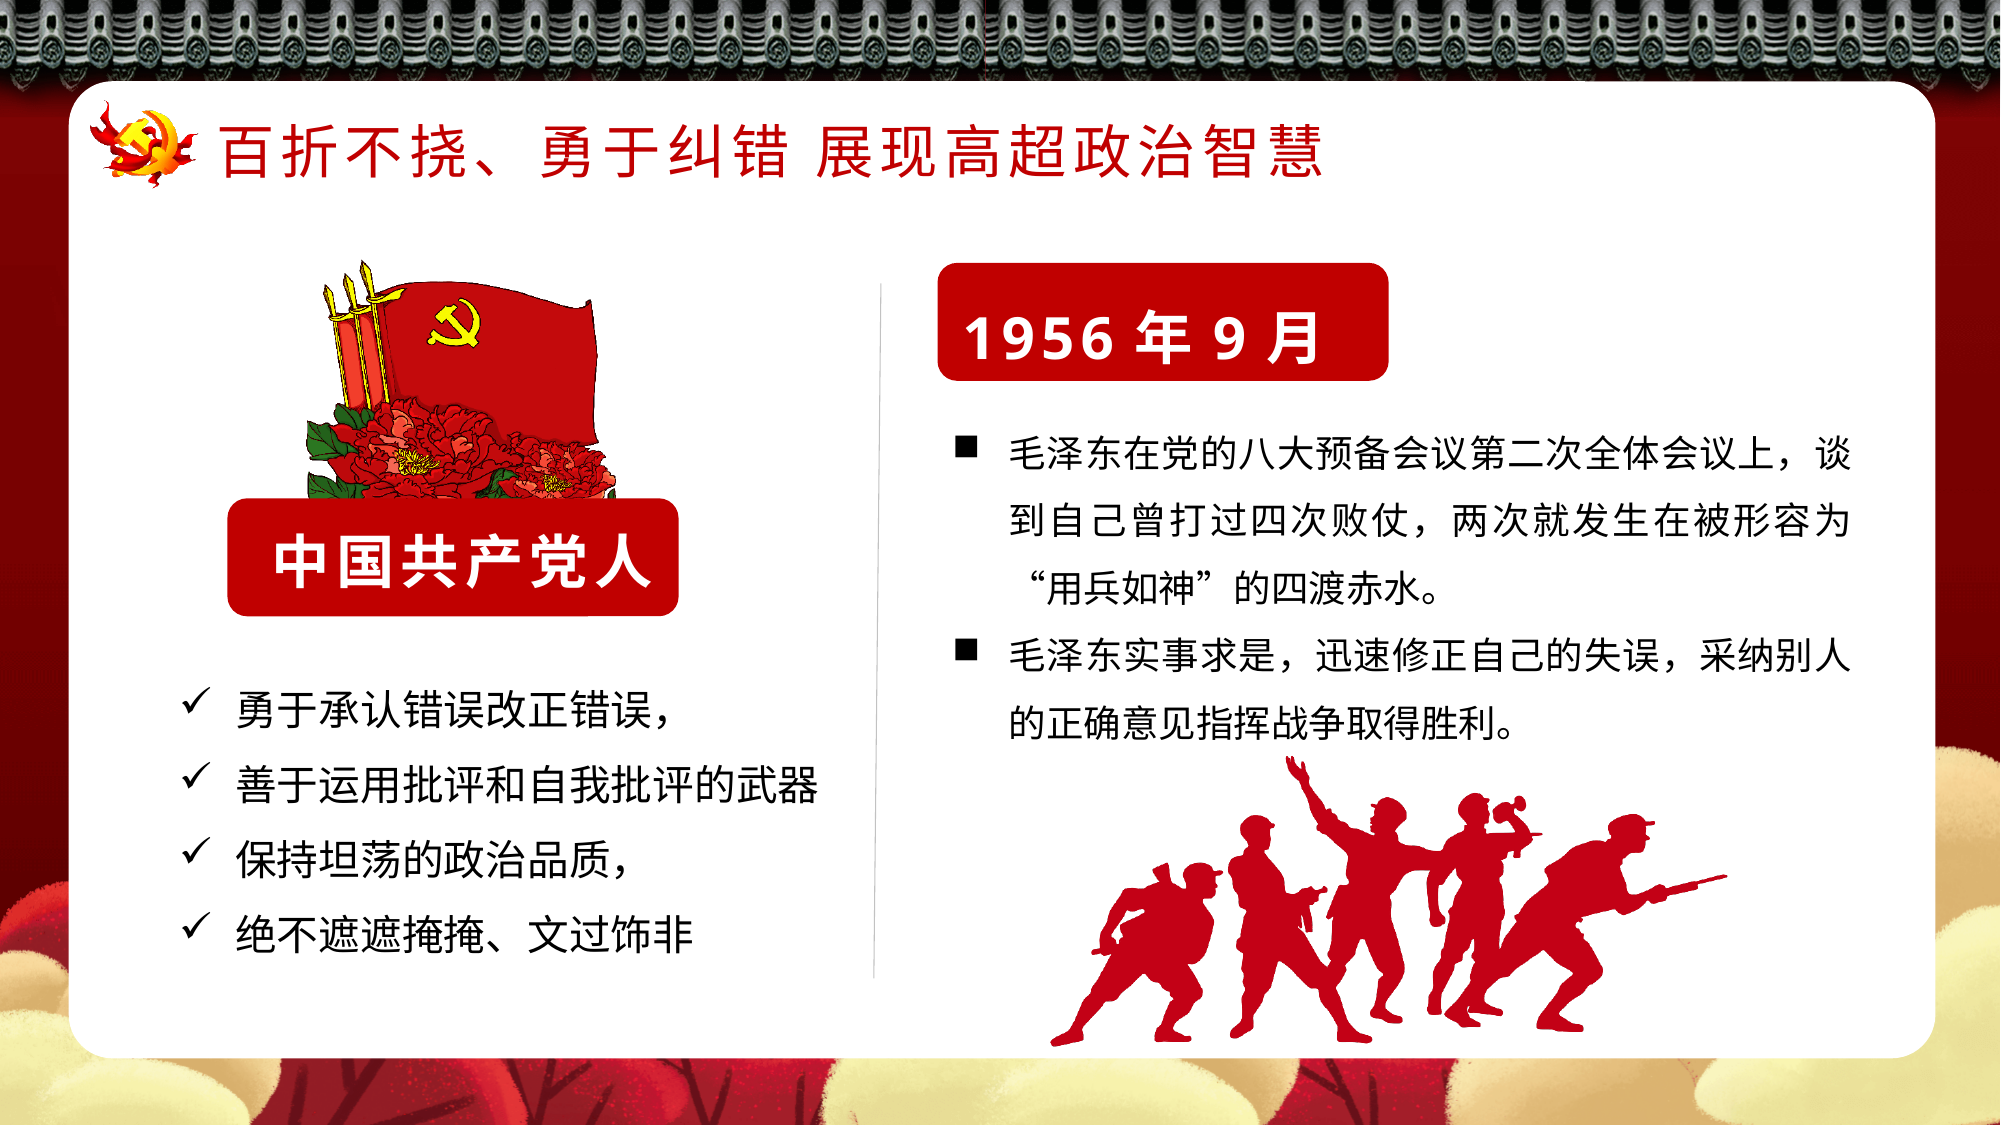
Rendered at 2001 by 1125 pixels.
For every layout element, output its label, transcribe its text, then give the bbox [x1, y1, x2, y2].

text_box 勇于承认错误改正错误， 善于运用批评和自我批评的武器 保持坦荡的政治品质， 绝不遮遮掩掩、文过饰非 [163, 651, 873, 968]
text_box 1956年9月 [947, 272, 1340, 379]
text_box [936, 261, 1390, 382]
text_box 中国共产党人 [245, 517, 679, 603]
text_box [226, 497, 679, 618]
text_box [86, 87, 1427, 202]
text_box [873, 283, 881, 979]
text_box [631, 497, 680, 602]
picture [0, 0, 2001, 1125]
text_box 毛泽东在党的八大预备会议第二次全体会议上，谈到自己曾打过四次败仗，两次就发生在被形容为“用兵如神”的四渡赤水。 毛泽东实事求是，迅速修正自己的失误，采纳别人的正确意见指挥战争取得胜利。 [937, 399, 1867, 752]
